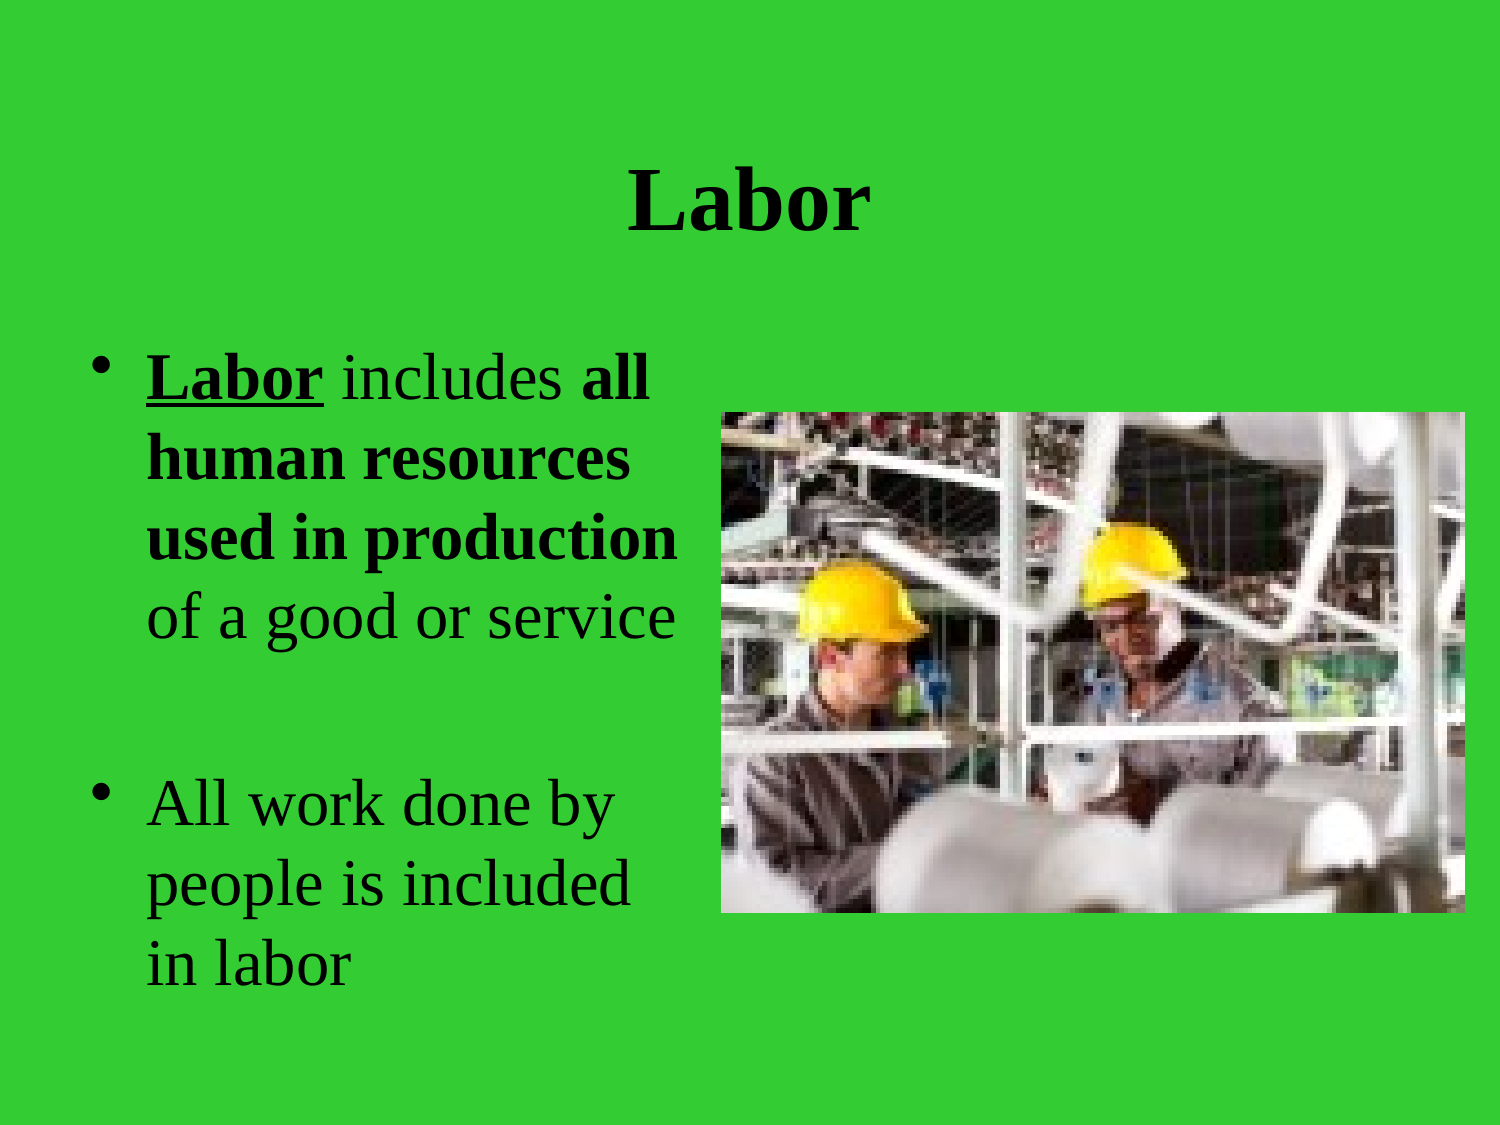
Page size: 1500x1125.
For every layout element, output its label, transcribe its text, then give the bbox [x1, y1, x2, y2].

list Labor includes all human resources used in production of a good or service All work done by people is included in labor [75, 324, 700, 1000]
picture [720, 412, 1465, 913]
title Labor [112, 99, 1388, 288]
